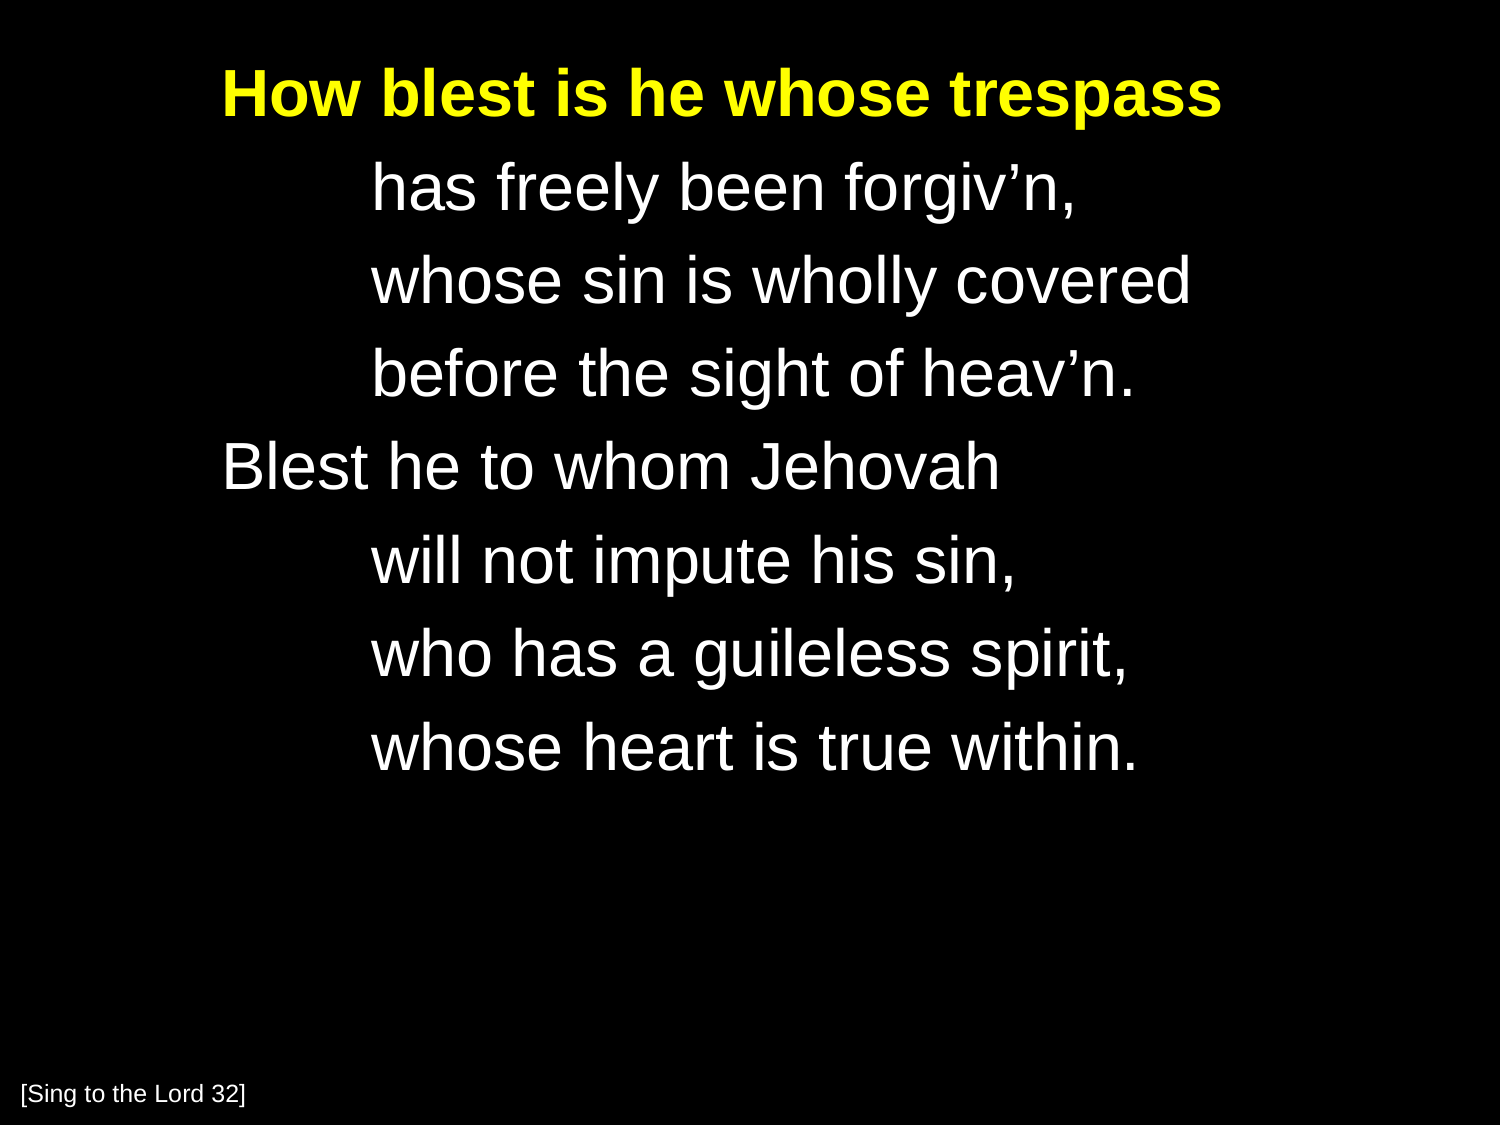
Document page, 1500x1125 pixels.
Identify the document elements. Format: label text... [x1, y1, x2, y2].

text_box [Sing to the Lord 32] [5, 1070, 526, 1115]
list How blest is he whose trespass has freely been forgiv’n, whose sin is wholly covered before the sight of heav’n. Blest he to whom Jehovah will not impute his sin, who has a guileless spirit, whose heart is true within. [0, 42, 1500, 1047]
